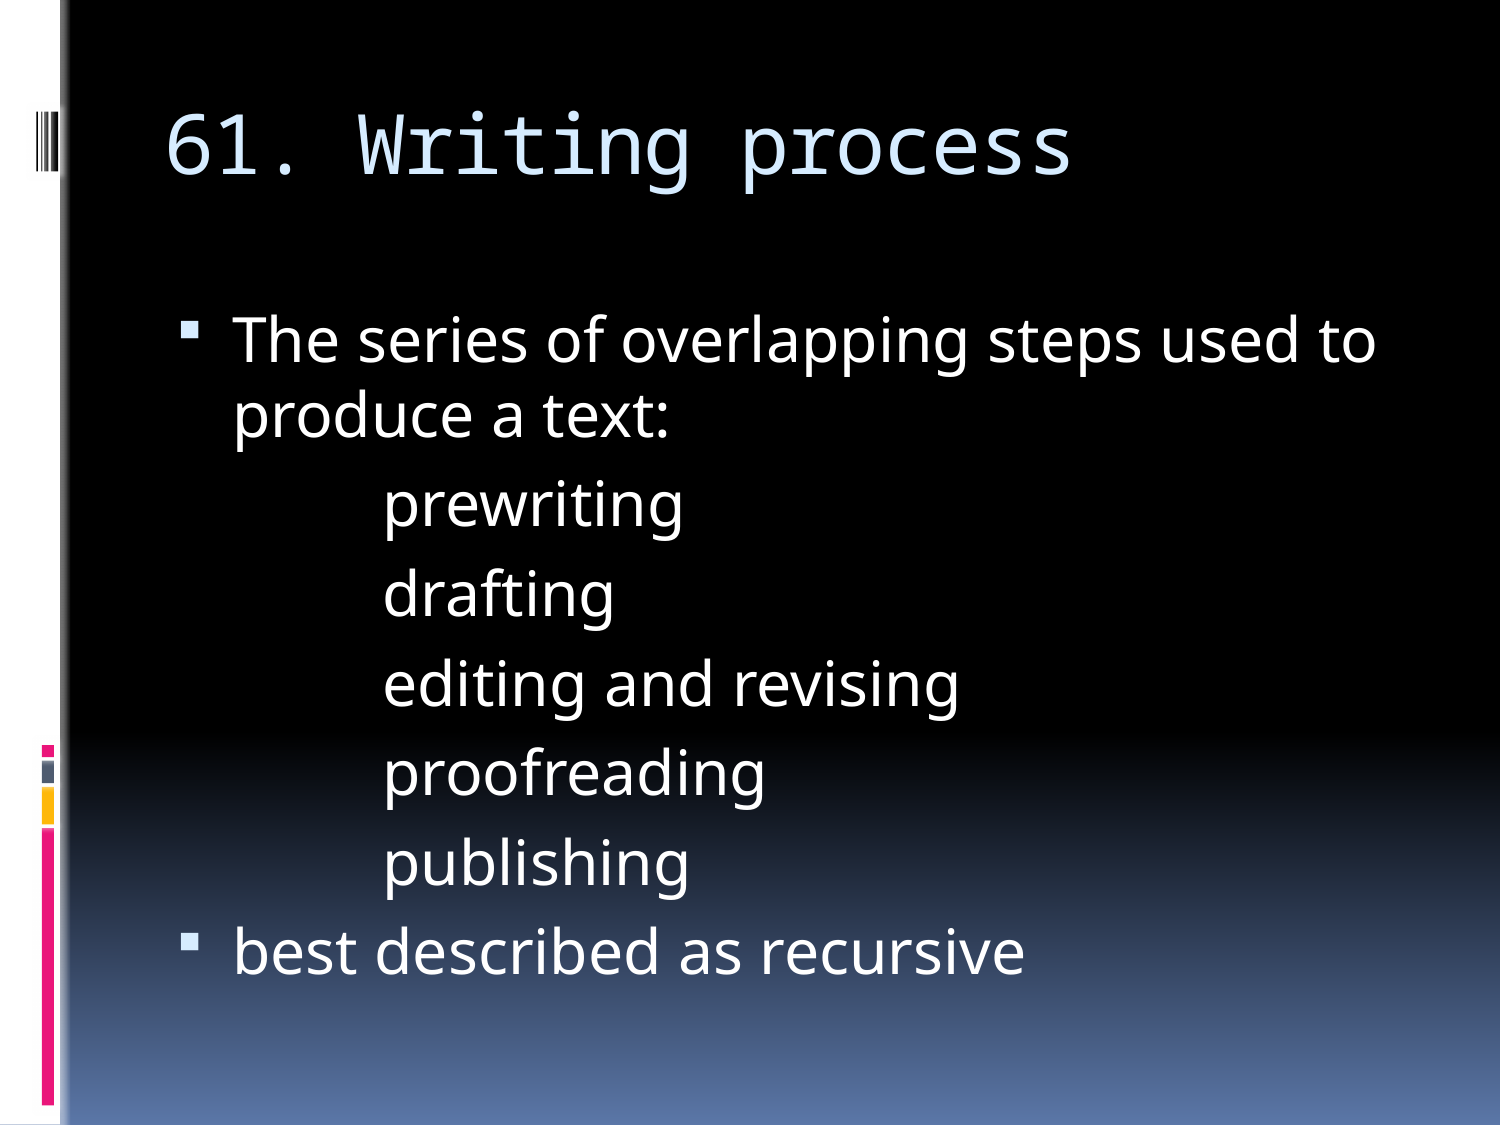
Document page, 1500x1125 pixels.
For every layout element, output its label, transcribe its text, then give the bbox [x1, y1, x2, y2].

title 61. Writing process [150, 83, 1425, 234]
list The series of overlapping steps used to produce a text: prewriting drafting editing and revising proofreading publishing best described as recursive [150, 292, 1425, 1043]
